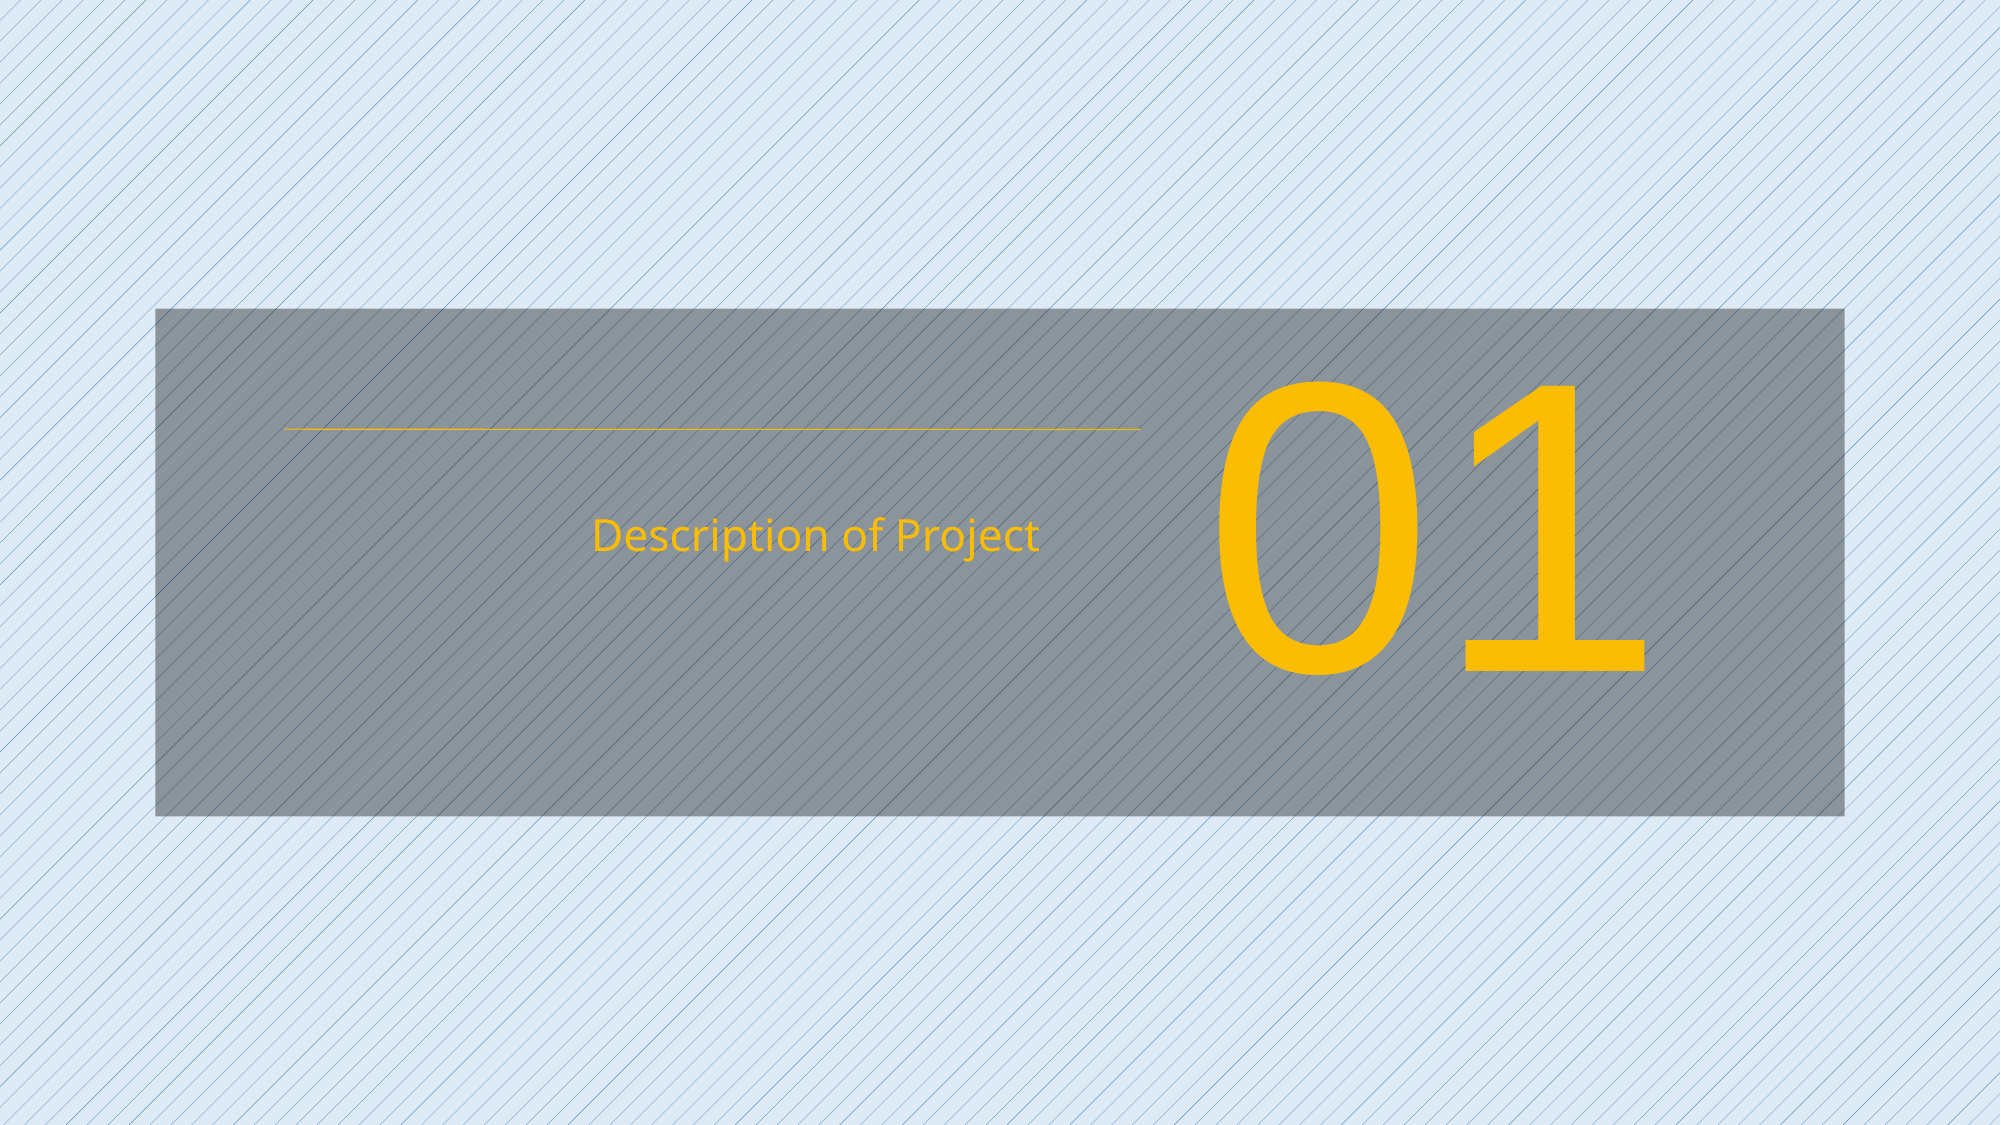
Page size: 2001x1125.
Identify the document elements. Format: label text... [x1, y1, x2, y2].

text_box 01 [1188, 268, 1781, 788]
text_box Description of Project [87, 484, 1056, 573]
